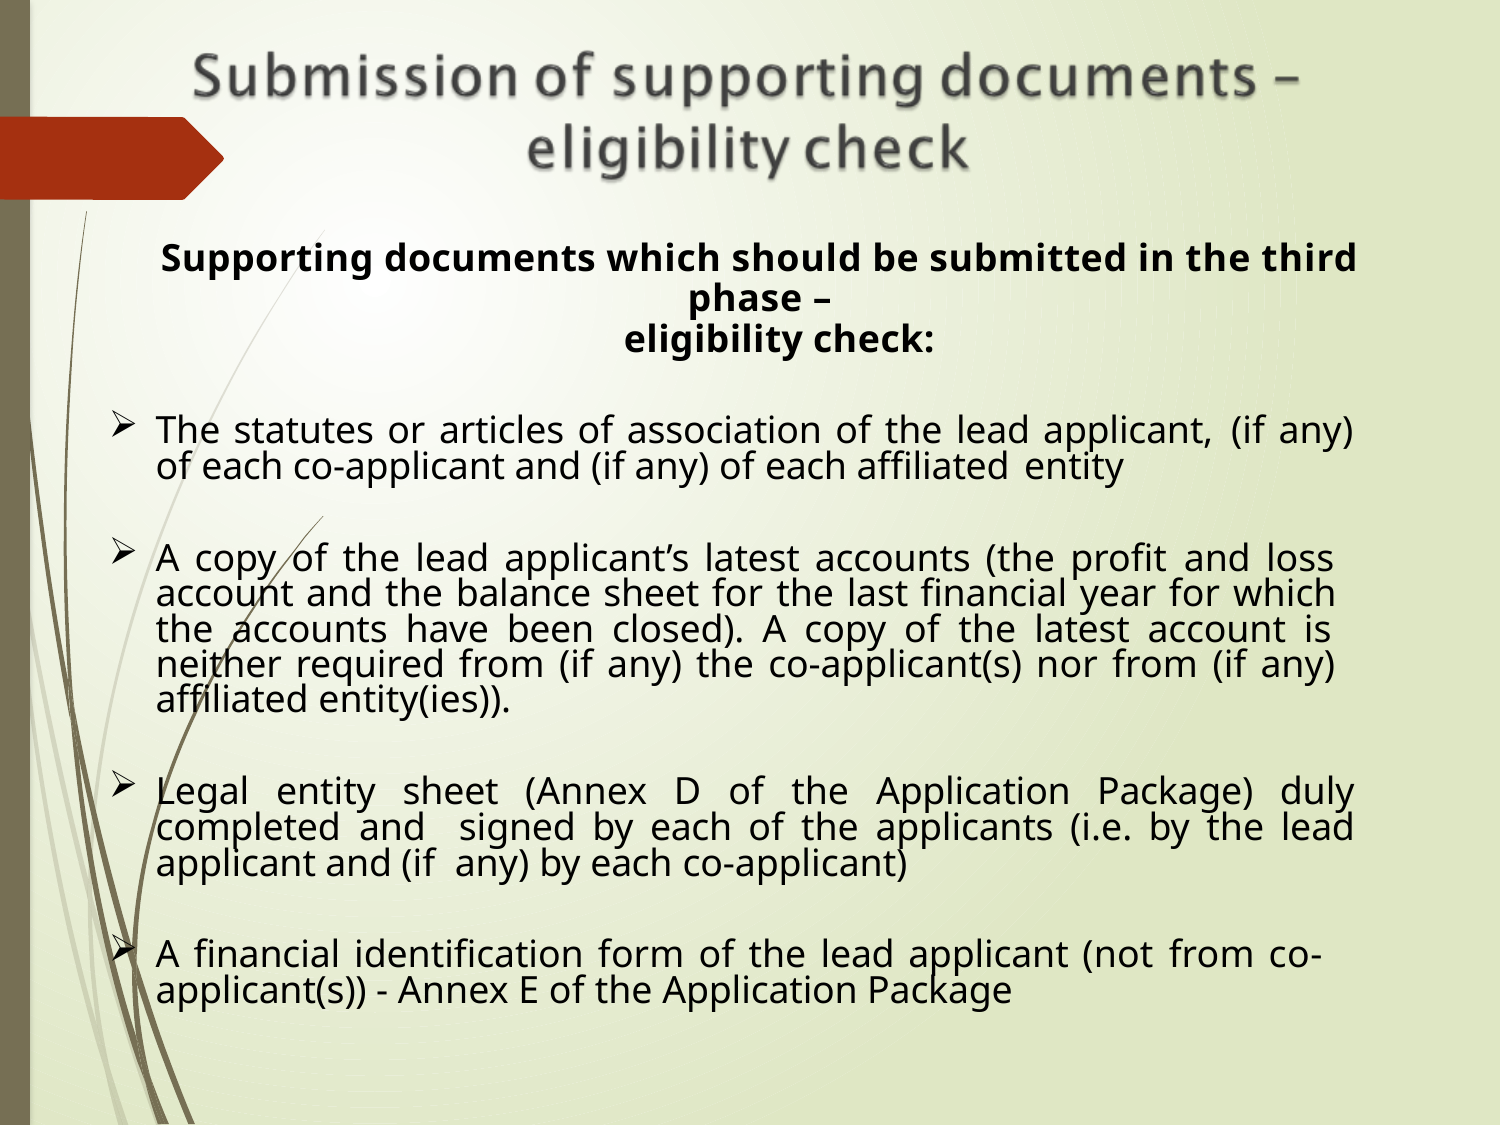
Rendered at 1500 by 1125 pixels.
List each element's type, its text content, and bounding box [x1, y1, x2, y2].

text_box [151, 0, 1360, 289]
text_box Supporting documents which should be submitted in the third phase – eligibility check: The statutes or articles of association of the lead applicant, (if any) of each co-applicant and (if any) of each affiliated entity A copy of the lead applicant’s latest accounts (the profit and loss account and the balance sheet for the last financial year for which the accounts have been closed). A copy of the latest account is neither required from (if any) the co-applicant(s) nor from (if any) affiliated entity(ies)). Legal entity sheet (Annex D of the Application Package) duly completed and signed by each of the applicants (i.e. by the lead applicant and (if any) by each co-applicant) A financial identification form of the lead applicant (not from co- applicant(s)) - Annex E of the Application Package [106, 238, 1405, 1011]
